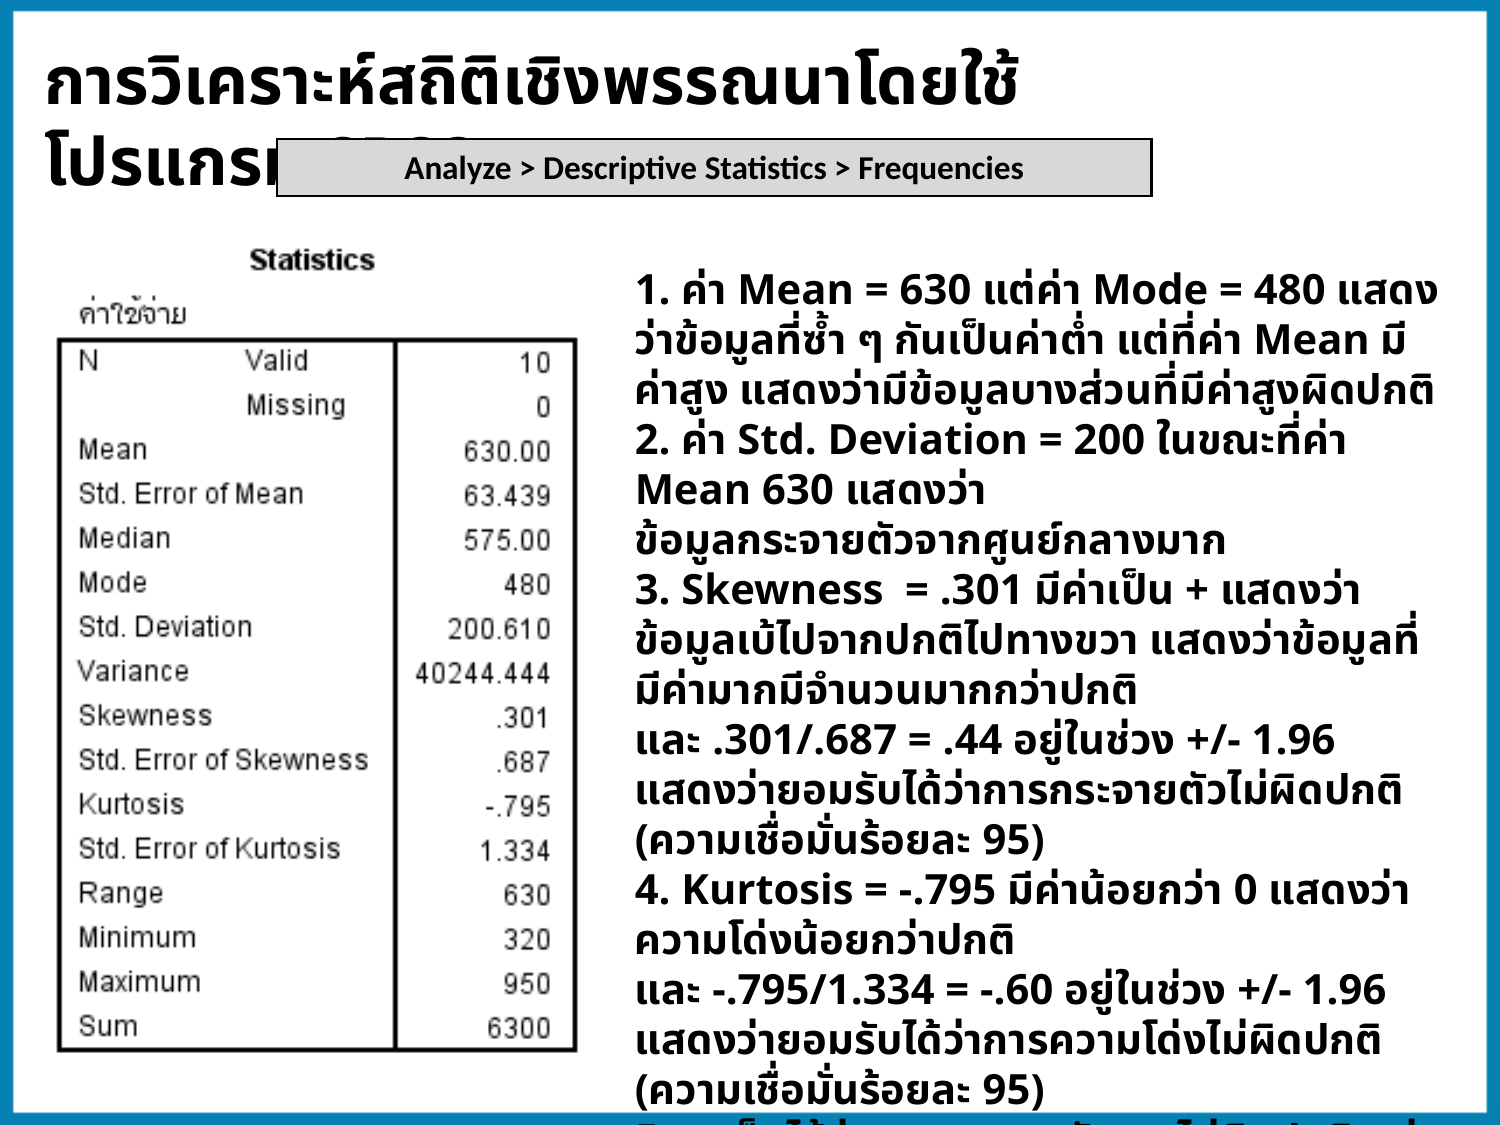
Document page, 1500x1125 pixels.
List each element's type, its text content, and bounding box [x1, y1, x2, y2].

text_box 1. ค่า Mean = 630 แต่ค่า Mode = 480 แสดงว่าข้อมูลที่ซ้ำ ๆ กันเป็นค่าต่ำ แต่ที่ค่า Mean มีค่าสูง แสดงว่ามีข้อมูลบางส่วนที่มีค่าสูงผิดปกติ 2. ค่า Std. Deviation = 200 ในขณะที่ค่า Mean 630 แสดงว่า ข้อมูลกระจายตัวจากศูนย์กลางมาก 3. Skewness = .301 มีค่าเป็น + แสดงว่าข้อมูลเบ้ไปจากปกติไปทางขวา แสดงว่าข้อมูลที่มีค่ามากมีจำนวนมากกว่าปกติ และ .301/.687 = .44 อยู่ในช่วง +/- 1.96 แสดงว่ายอมรับได้ว่าการกระจายตัวไม่ผิดปกติ (ความเชื่อมั่นร้อยละ 95) 4. Kurtosis = -.795 มีค่าน้อยกว่า 0 แสดงว่า ความโด่งน้อยกว่าปกติ และ -.795/1.334 = -.60 อยู่ในช่วง +/- 1.96 แสดงว่ายอมรับได้ว่าการความโด่งไม่ผิดปกติ (ความเชื่อมั่นร้อยละ 95) 5. จะเห็นได้ว่าการกระจายตัวอาจไม่ผิดปกติ แต่ค่า Std. Deviation ค่อนข้างสูง แสดงให้เห็นว่ากลุ่มตัวอย่าง มีความแตกต่างกันมาก ดังนั้นจึงควรพิจารณาแบ่งกลุ่มในการเก็บข้อมูล และวิเคราะห์แยกรายกลุ่ม [620, 255, 1459, 1125]
text_box การวิเคราะห์สถิติเชิงพรรณนาโดยใช้โปรแกรม SPSS [29, 30, 1285, 206]
picture [13, 11, 1487, 1113]
text_box Analyze > Descriptive Statistics > Frequencies [277, 139, 1152, 197]
